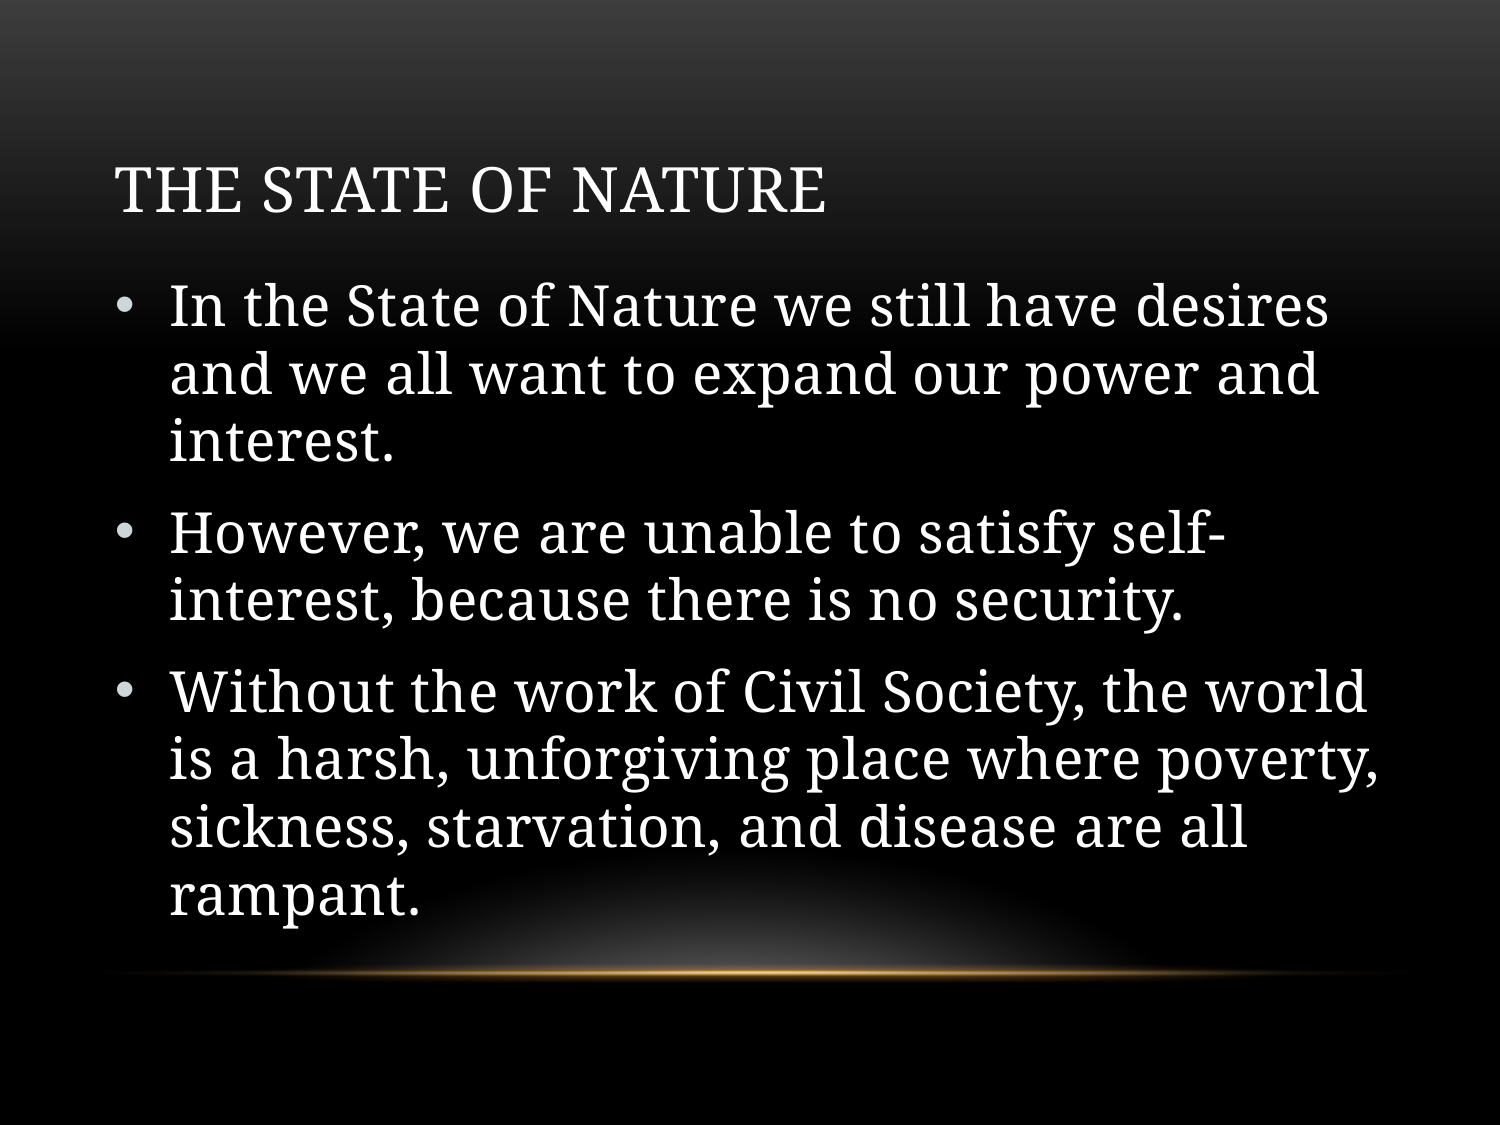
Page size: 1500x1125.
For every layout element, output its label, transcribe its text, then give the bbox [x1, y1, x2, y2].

title The state of nature [99, 45, 1400, 233]
list In the State of Nature we still have desires and we all want to expand our power and interest. However, we are unable to satisfy self-interest, because there is no security. Without the work of Civil Society, the world is a harsh, unforgiving place where poverty, sickness, starvation, and disease are all rampant. [99, 262, 1400, 938]
picture [0, 0, 1500, 1125]
